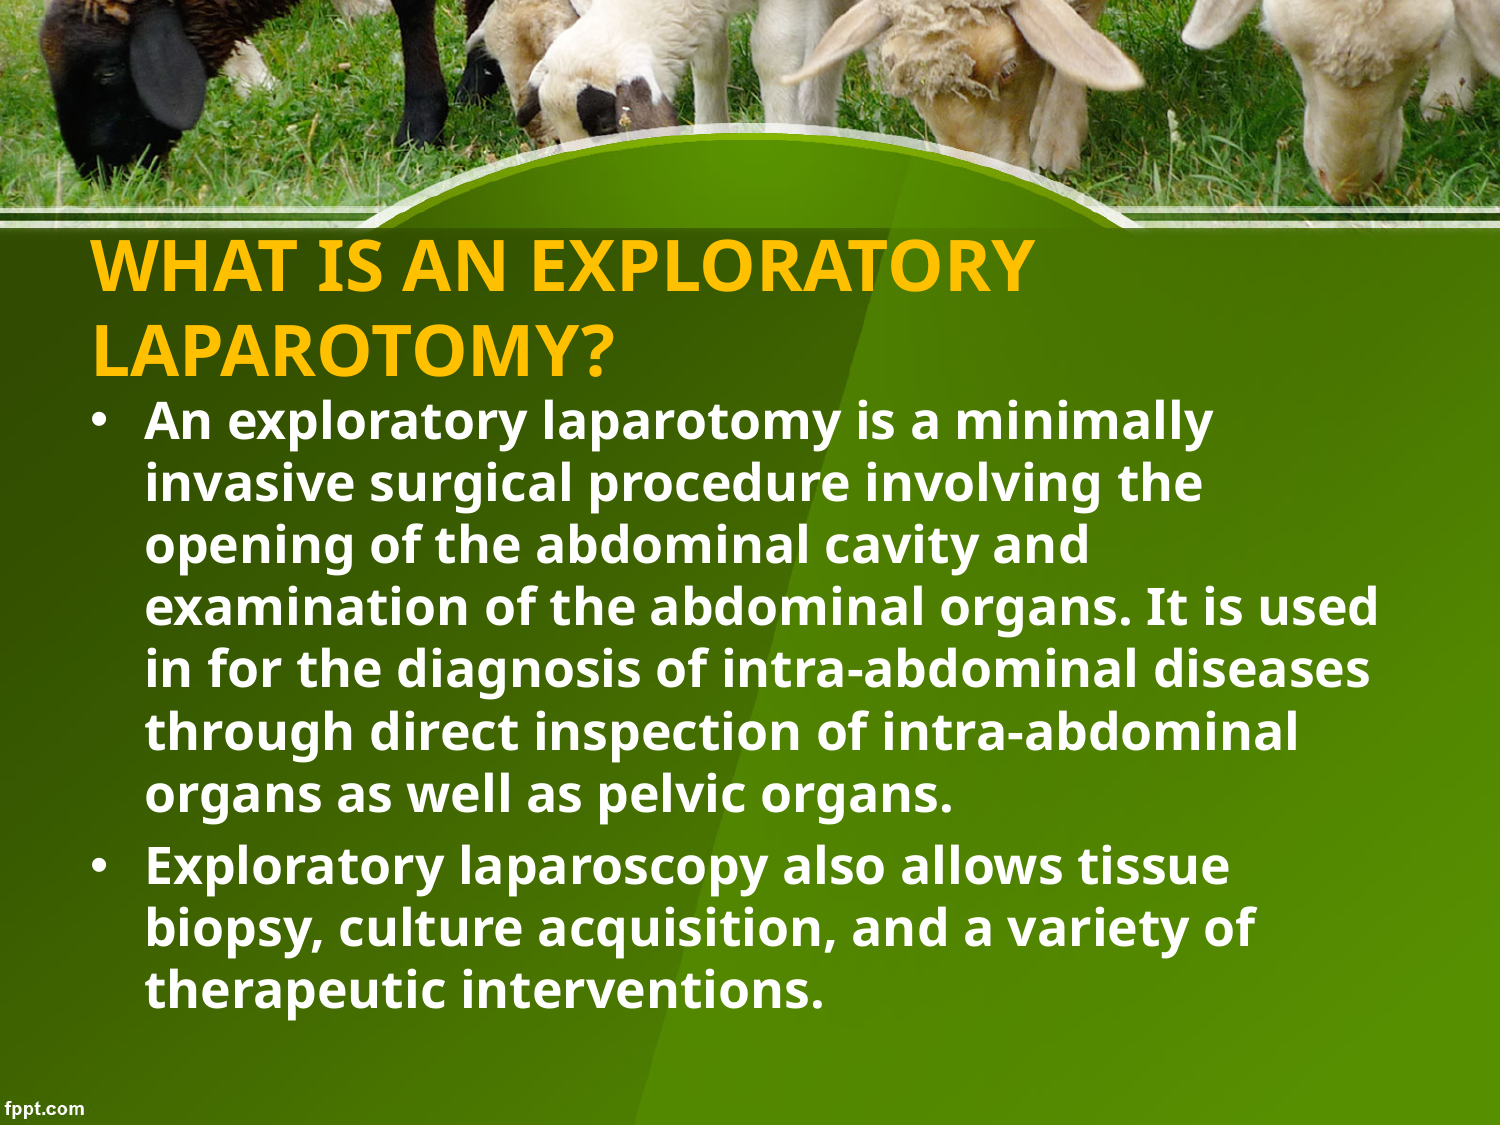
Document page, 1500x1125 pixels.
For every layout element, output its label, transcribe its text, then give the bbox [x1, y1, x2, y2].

title WHAT IS AN EXPLORATORY LAPAROTOMY? [75, 211, 1425, 307]
list An exploratory laparotomy is a minimally invasive surgical procedure involving the opening of the abdominal cavity and examination of the abdominal organs. It is used in for the diagnosis of intra-abdominal diseases through direct inspection of intra-abdominal organs as well as pelvic organs. Exploratory laparoscopy also allows tissue biopsy, culture acquisition, and a variety of therapeutic interventions. [75, 307, 1425, 1035]
picture [0, 0, 1500, 1125]
